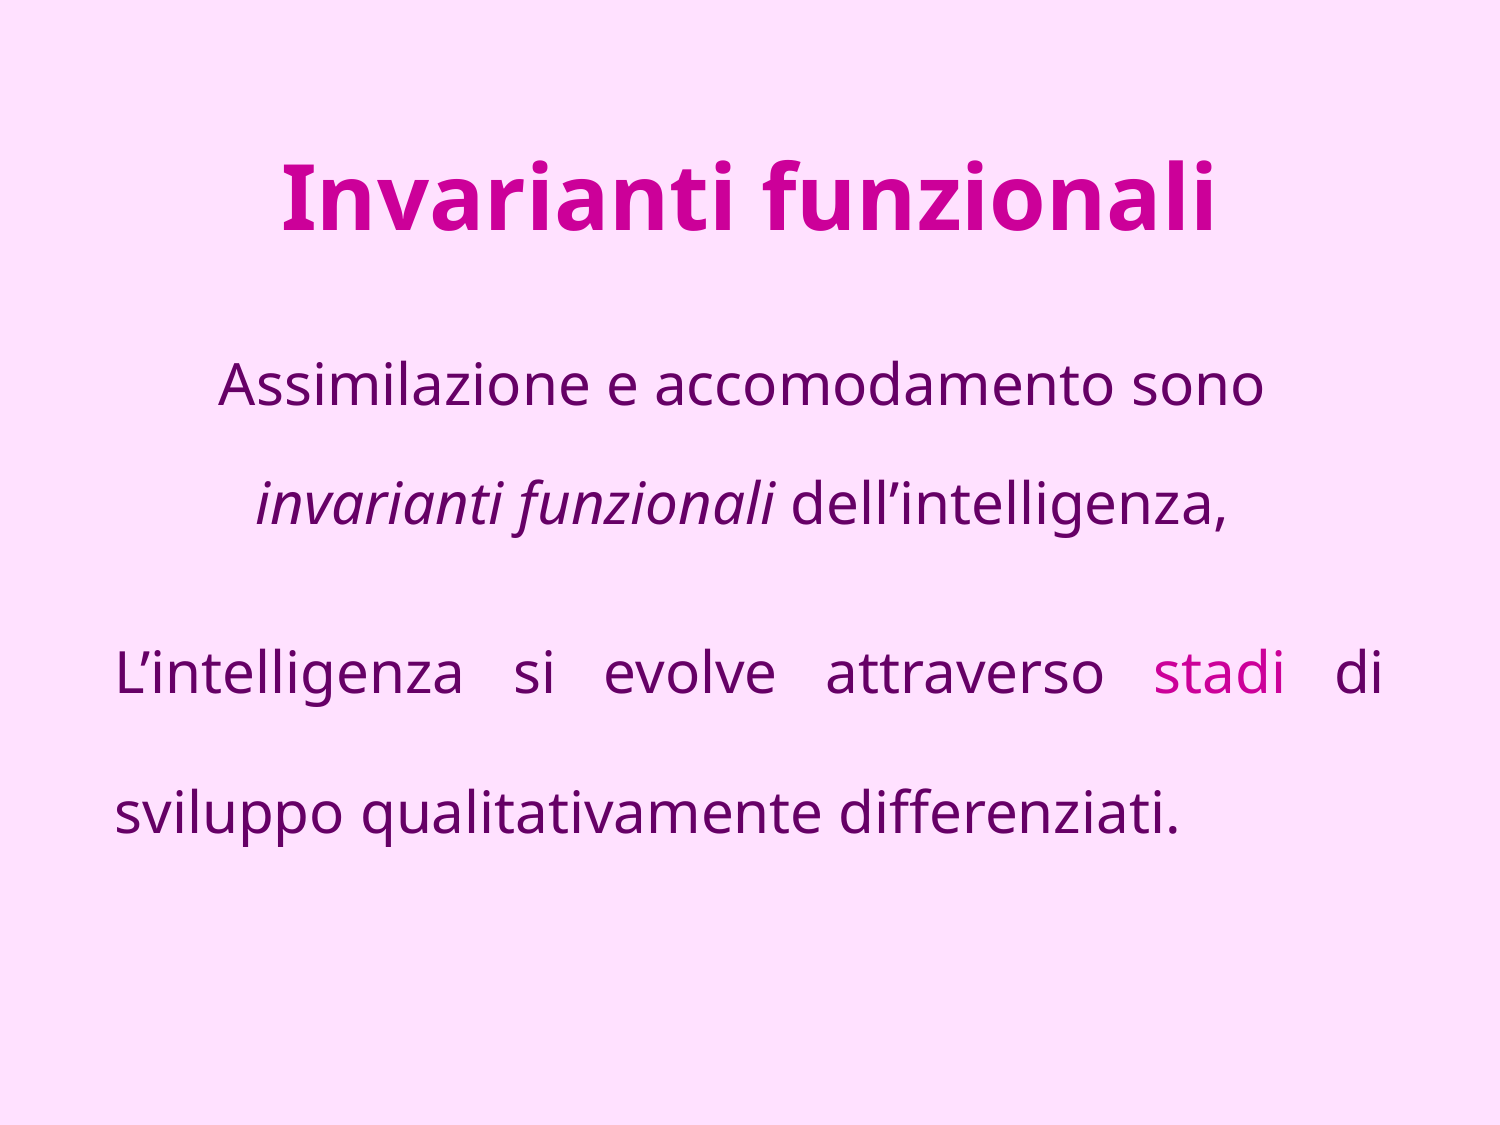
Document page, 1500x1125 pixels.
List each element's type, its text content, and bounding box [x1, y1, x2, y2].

title Invarianti funzionali [112, 99, 1388, 288]
text_box Assimilazione e accomodamento sono invarianti funzionali dell’intelligenza, L’intelligenza si evolve attraverso stadi di sviluppo qualitativamente differenziati. [99, 290, 1400, 1022]
